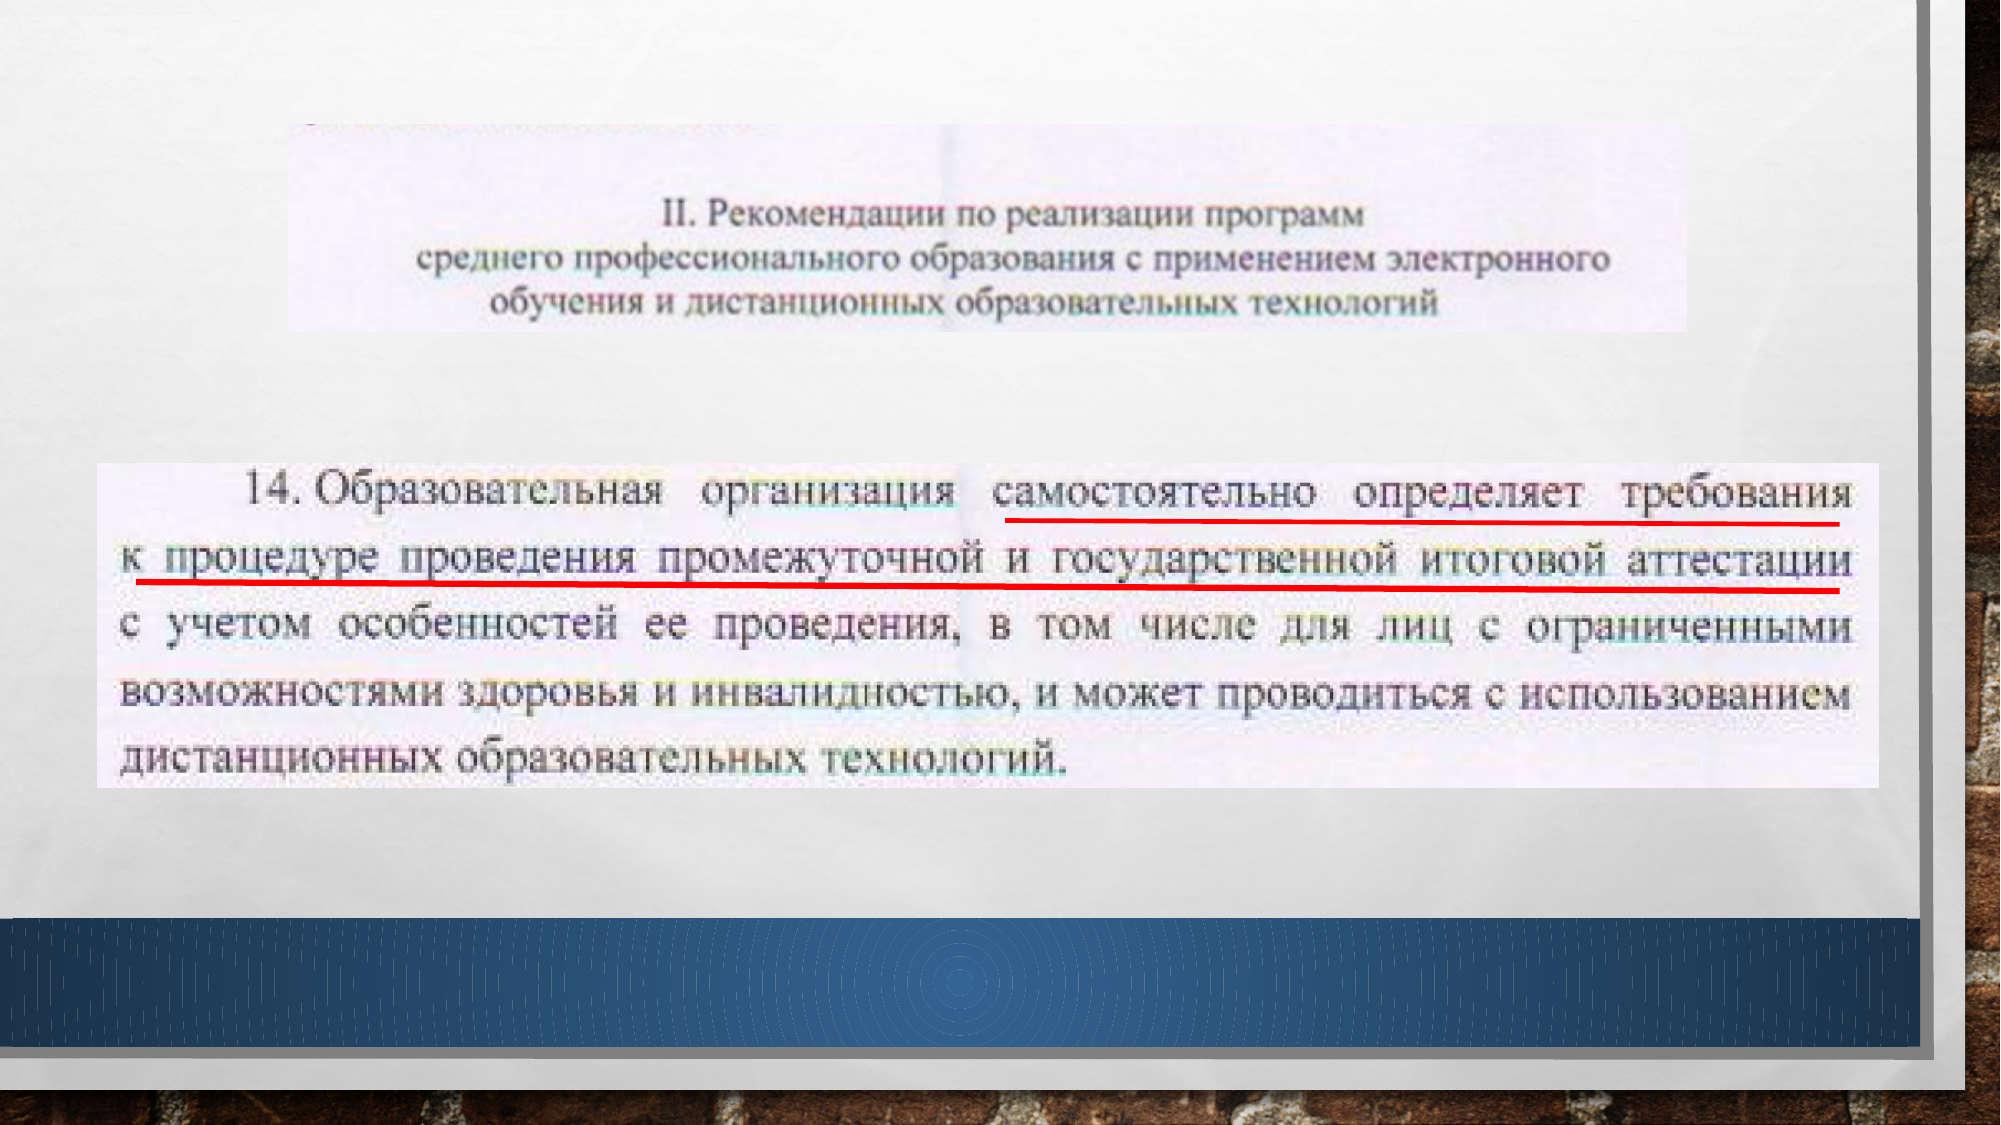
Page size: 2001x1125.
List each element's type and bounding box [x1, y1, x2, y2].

text_box [135, 581, 1840, 592]
list [288, 123, 1688, 333]
picture [97, 462, 1879, 789]
picture [0, 0, 2000, 1125]
text_box [1004, 520, 1840, 525]
